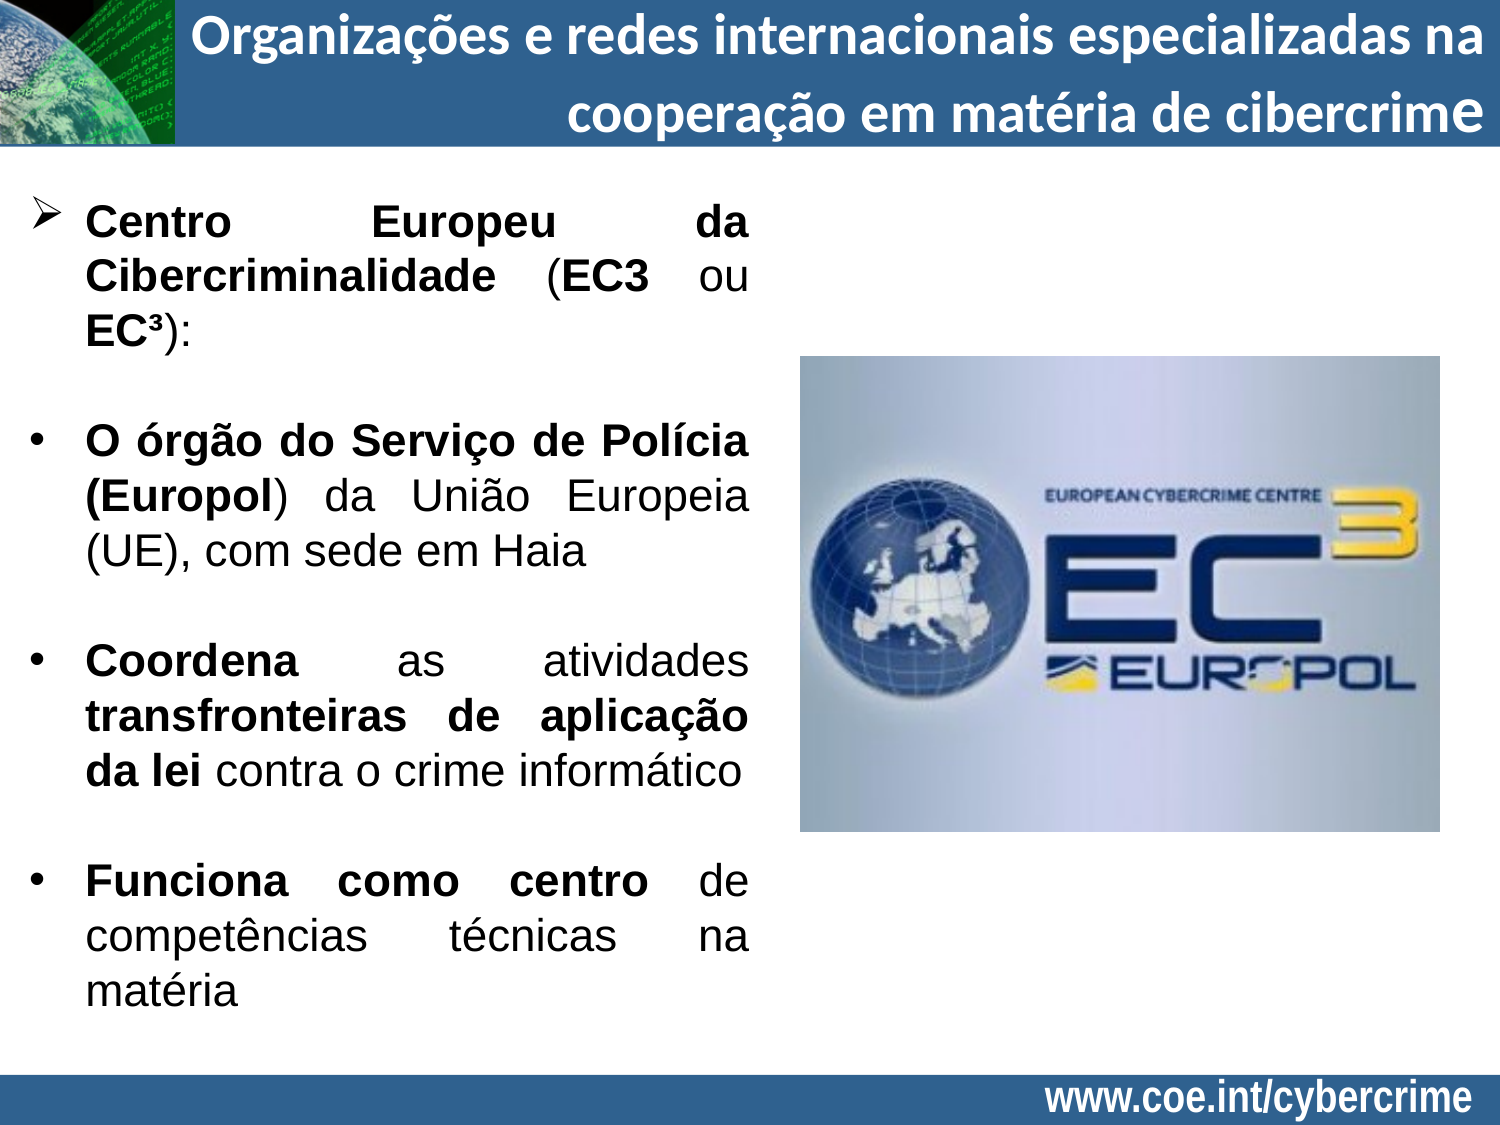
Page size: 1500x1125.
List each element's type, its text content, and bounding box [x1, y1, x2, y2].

text_box Centro Europeu da Cibercriminalidade (EC3 ou EC³): O órgão do Serviço de Polícia (Europol) da União Europeia (UE), com sede em Haia Coordena as atividades transfronteiras de aplicação da lei contra o crime informático Funciona como centro de competências técnicas na matéria [14, 183, 765, 1024]
picture [800, 356, 1441, 832]
text_box www.coe.int/cybercrime [1030, 1059, 1500, 1125]
text_box Organizações e redes internacionais especializadas na cooperação em matéria de cibercrime [177, 0, 1500, 149]
picture [0, 0, 175, 144]
text_box [0, 1073, 1030, 1125]
